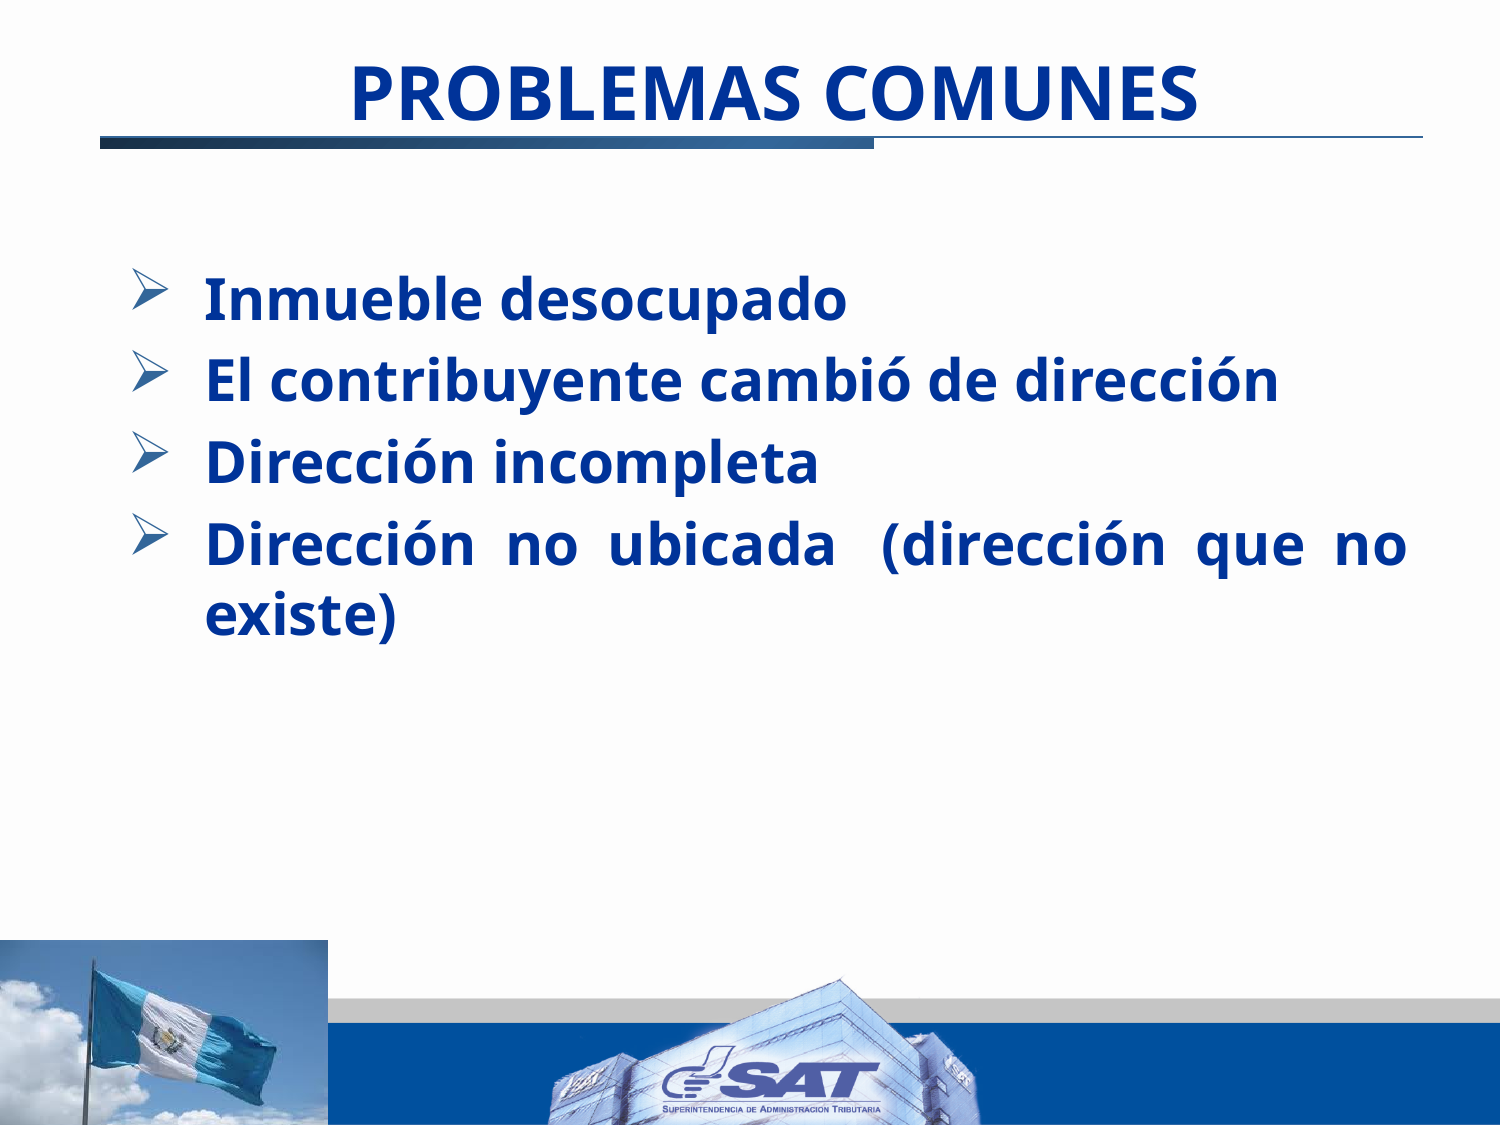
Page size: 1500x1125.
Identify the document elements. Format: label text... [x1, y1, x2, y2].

list Inmueble desocupado El contribuyente cambió de dirección Dirección incompleta Dirección no ubicada (dirección que no existe) [111, 172, 1424, 870]
picture [0, 0, 1500, 1125]
title PROBLEMAS COMUNES [93, 30, 1436, 144]
